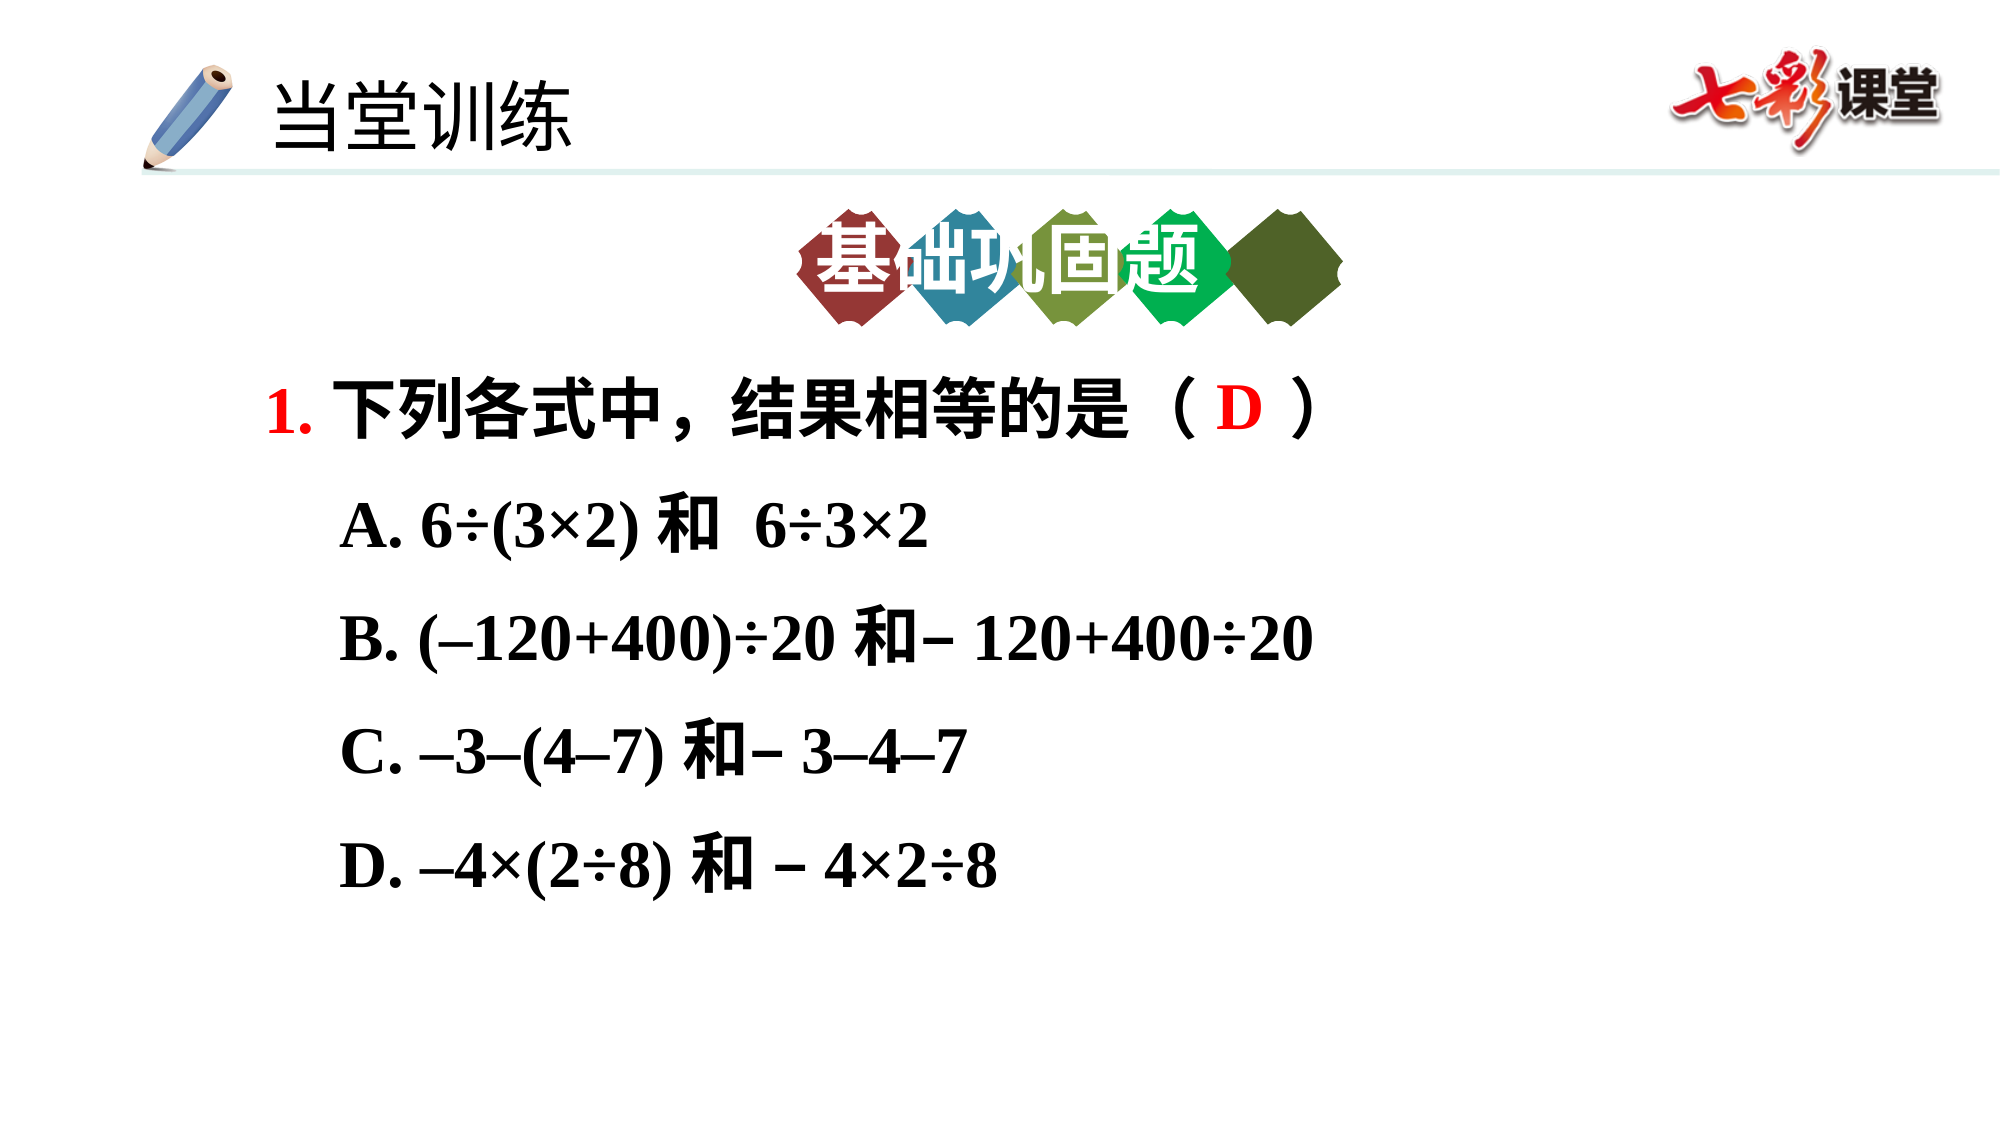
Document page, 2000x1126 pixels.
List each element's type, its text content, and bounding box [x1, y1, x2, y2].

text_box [800, 203, 1344, 318]
picture [133, 42, 242, 195]
text_box 1.下列各式中，结果相等的是（ ） A. 6÷(3×2)和 6÷3×2 B. (–120+400)÷20和–120+400÷20 C. –3–(4–7)和–3–4–7 D. –4×(2÷8)和 –4×2÷8 [244, 357, 1933, 911]
picture [1666, 42, 1948, 157]
text_box D [1196, 352, 1286, 453]
